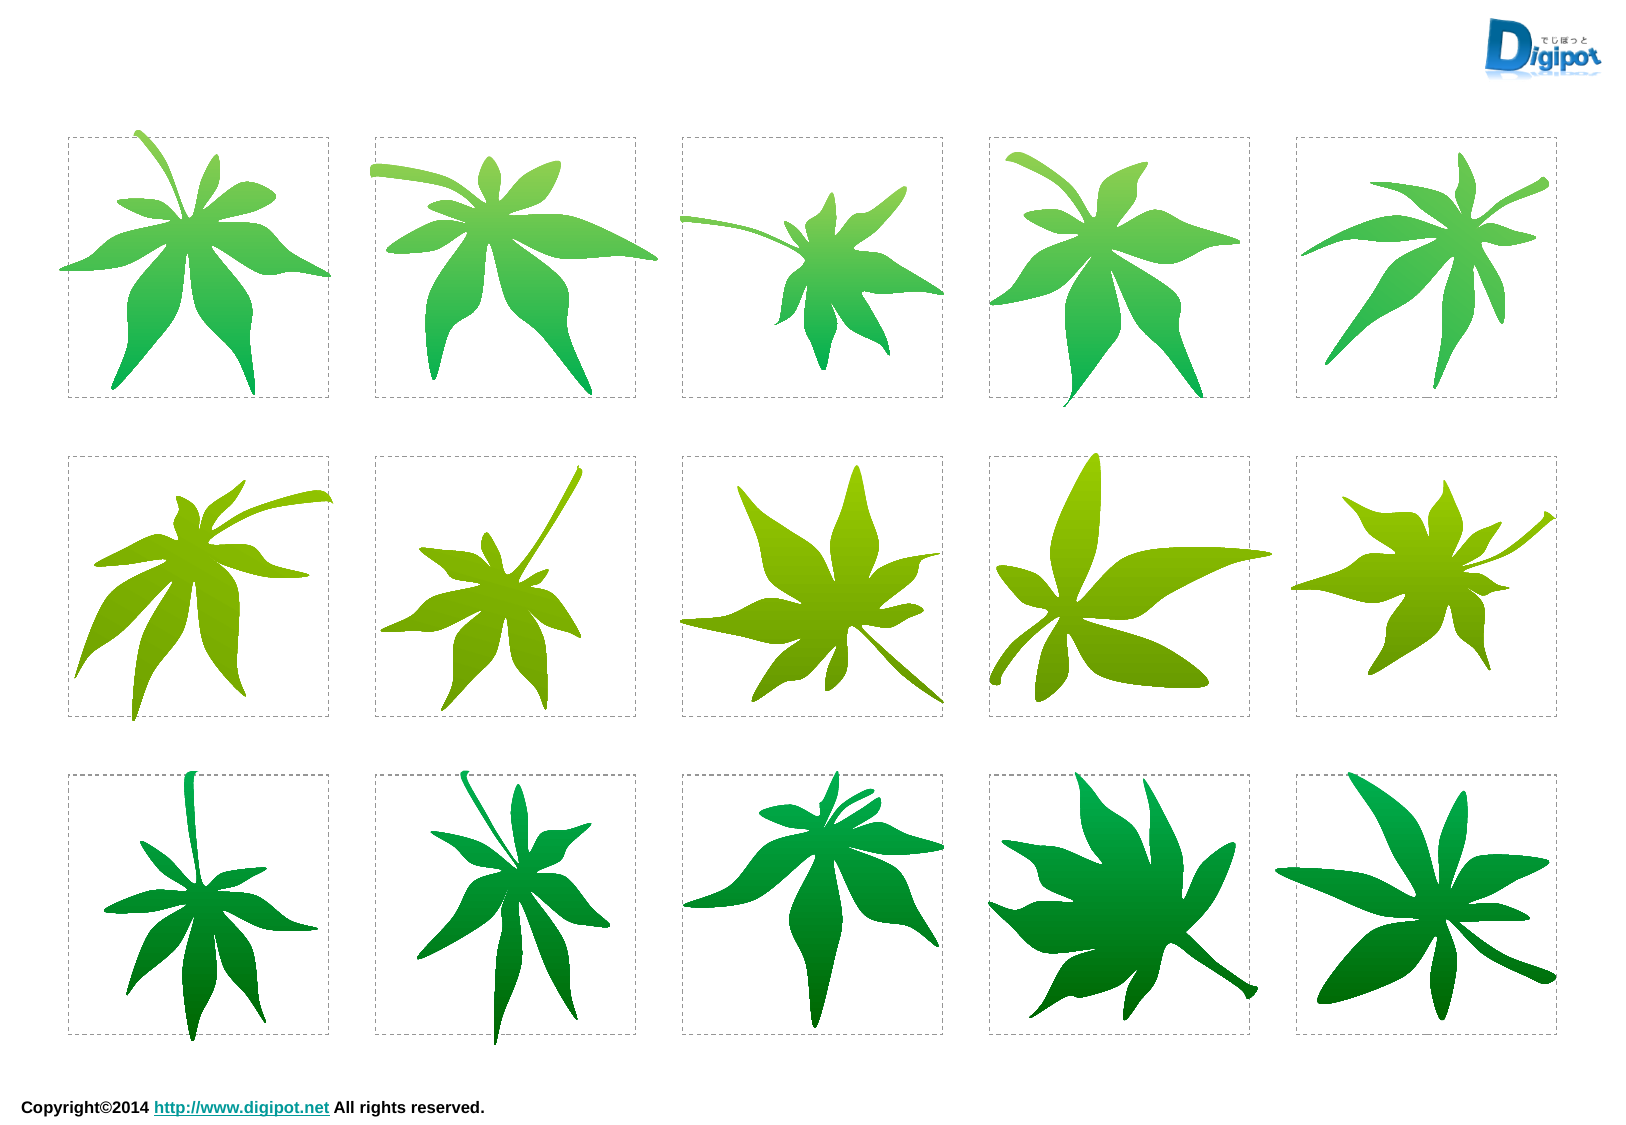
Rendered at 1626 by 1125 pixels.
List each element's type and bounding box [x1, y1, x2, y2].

picture [1485, 18, 1602, 82]
text_box [989, 151, 1241, 408]
text_box [1290, 479, 1556, 675]
text_box [380, 465, 583, 711]
text_box [1275, 772, 1556, 1021]
text_box [103, 770, 318, 1042]
text_box [417, 770, 610, 1045]
text_box [989, 452, 1272, 702]
text_box [74, 480, 334, 721]
text_box [679, 186, 944, 371]
text_box [369, 156, 658, 395]
text_box [59, 129, 332, 395]
text_box [1301, 152, 1549, 389]
text_box [683, 770, 945, 1028]
text_box [988, 772, 1258, 1021]
text_box [679, 464, 944, 703]
